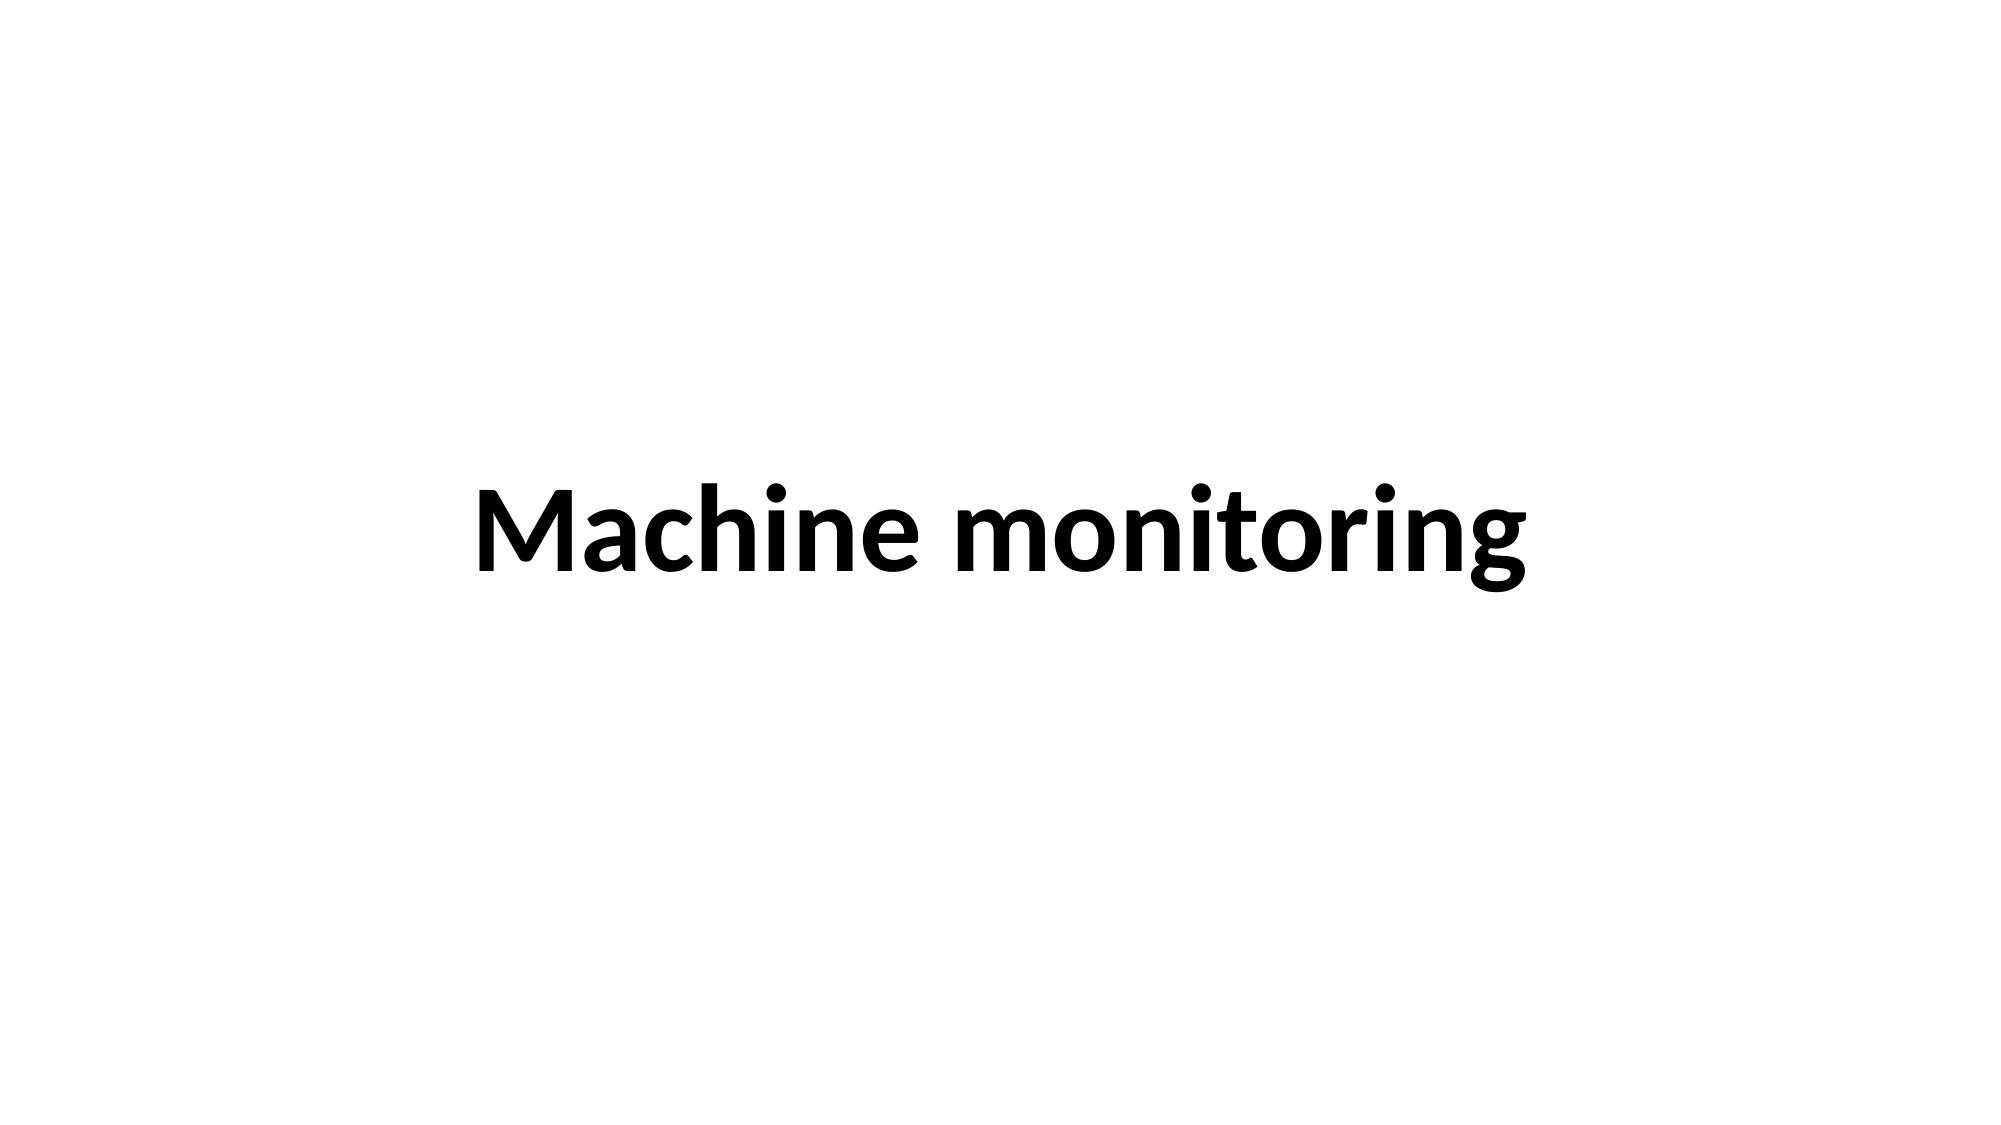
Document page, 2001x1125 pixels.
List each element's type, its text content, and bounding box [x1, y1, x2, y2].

text_box Machine monitoring [376, 439, 1624, 604]
